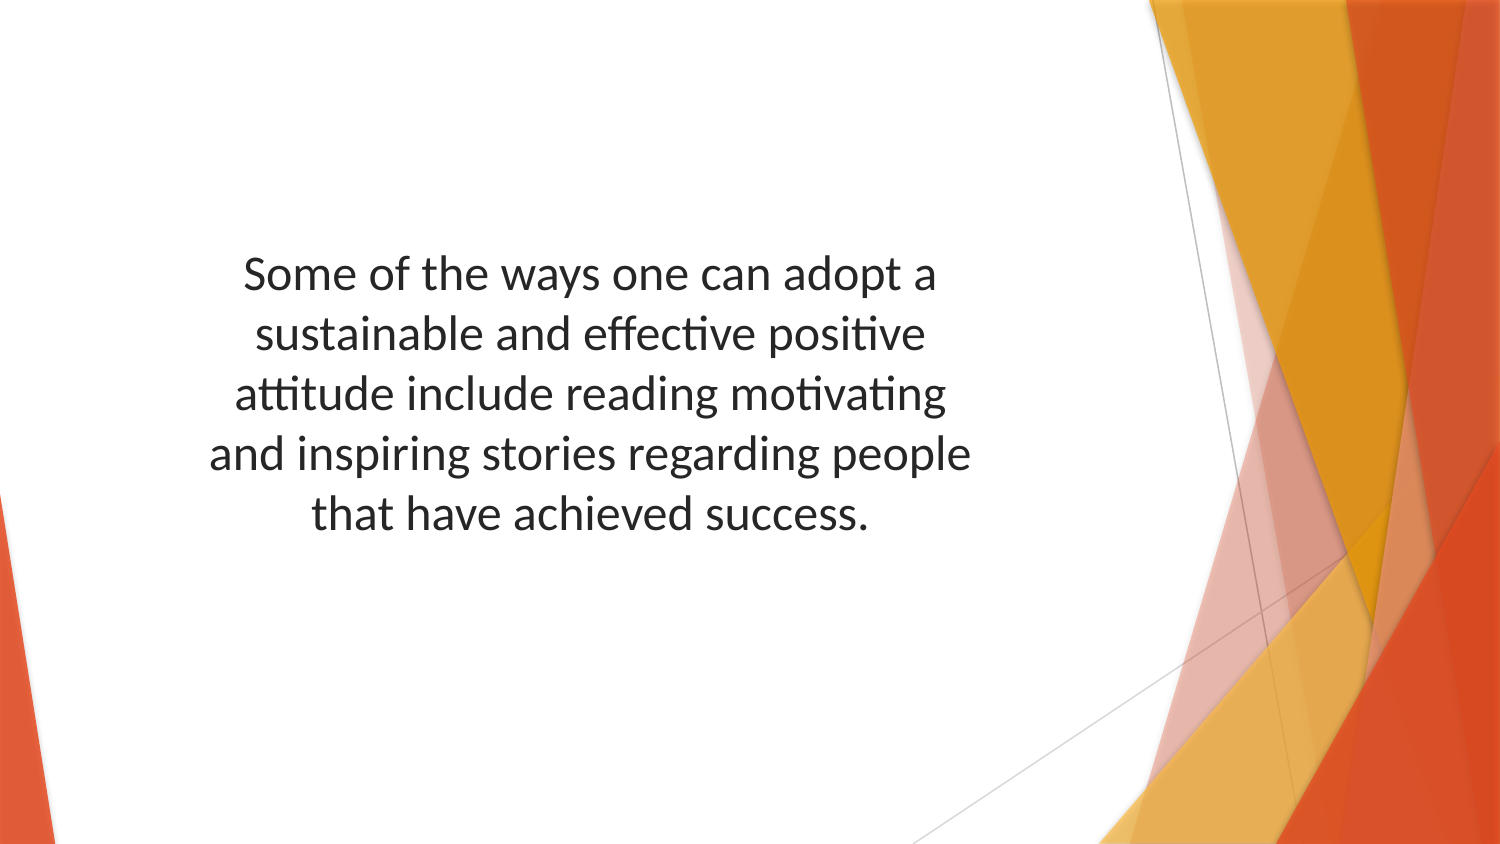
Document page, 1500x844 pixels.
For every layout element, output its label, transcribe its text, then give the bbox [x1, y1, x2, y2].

list Some of the ways one can adopt a sustainable and effective positive attitude include reading motivating and inspiring stories regarding people that have achieved success. [183, 232, 999, 682]
